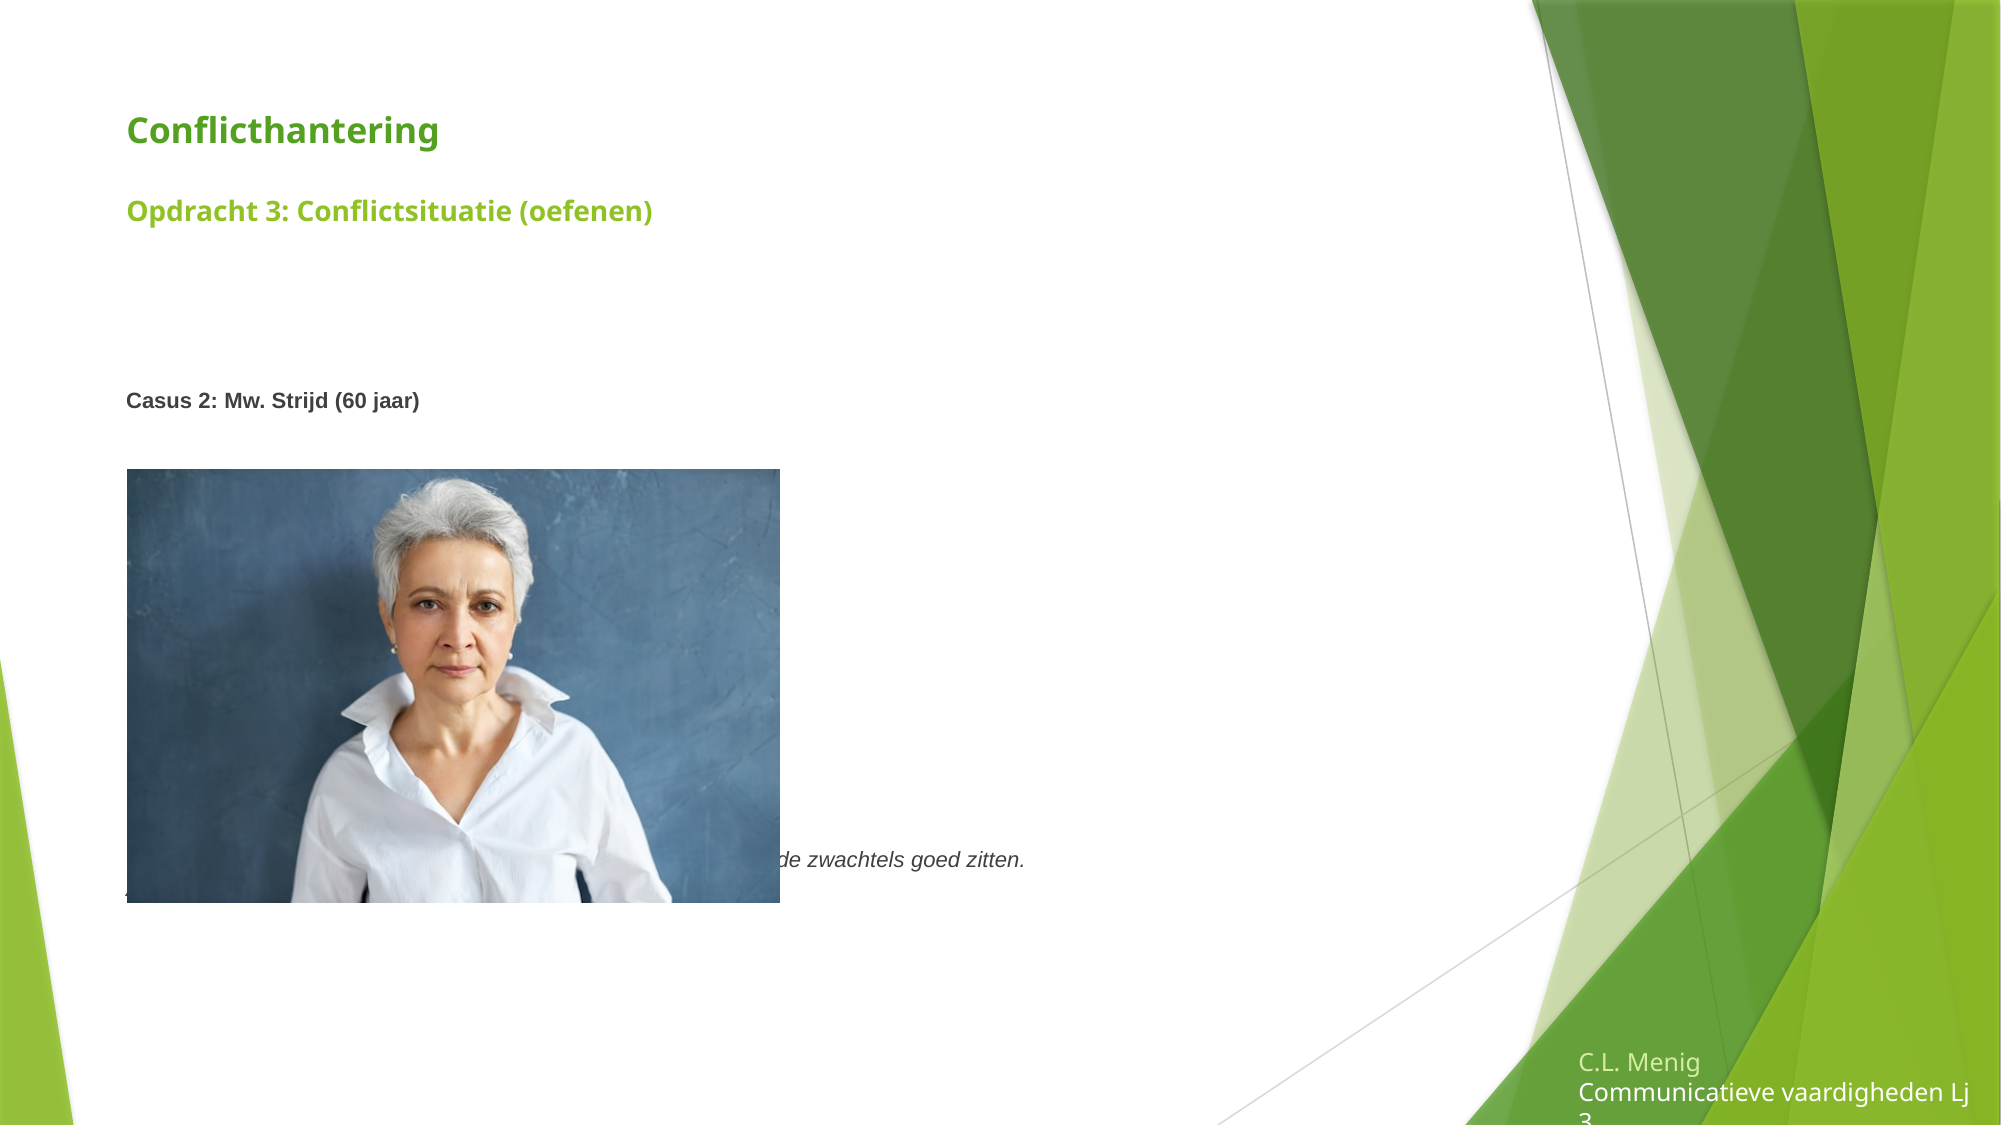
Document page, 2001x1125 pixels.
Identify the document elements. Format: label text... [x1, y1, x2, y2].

text_box C.L. Menig Communicatieve vaardigheden Lj 3 [1563, 1038, 2000, 1125]
picture [127, 468, 780, 904]
list Casus 2: Mw. Strijd (60 jaar) Wat is dit voor prutswek!? Bij elke andere verpleegkundige blijven de zwachtels goed zitten. Alleen bij jou niet! [111, 376, 1522, 1115]
title Conflicthantering Opdracht 3: Conflictsituatie (oefenen) [111, 99, 1522, 317]
